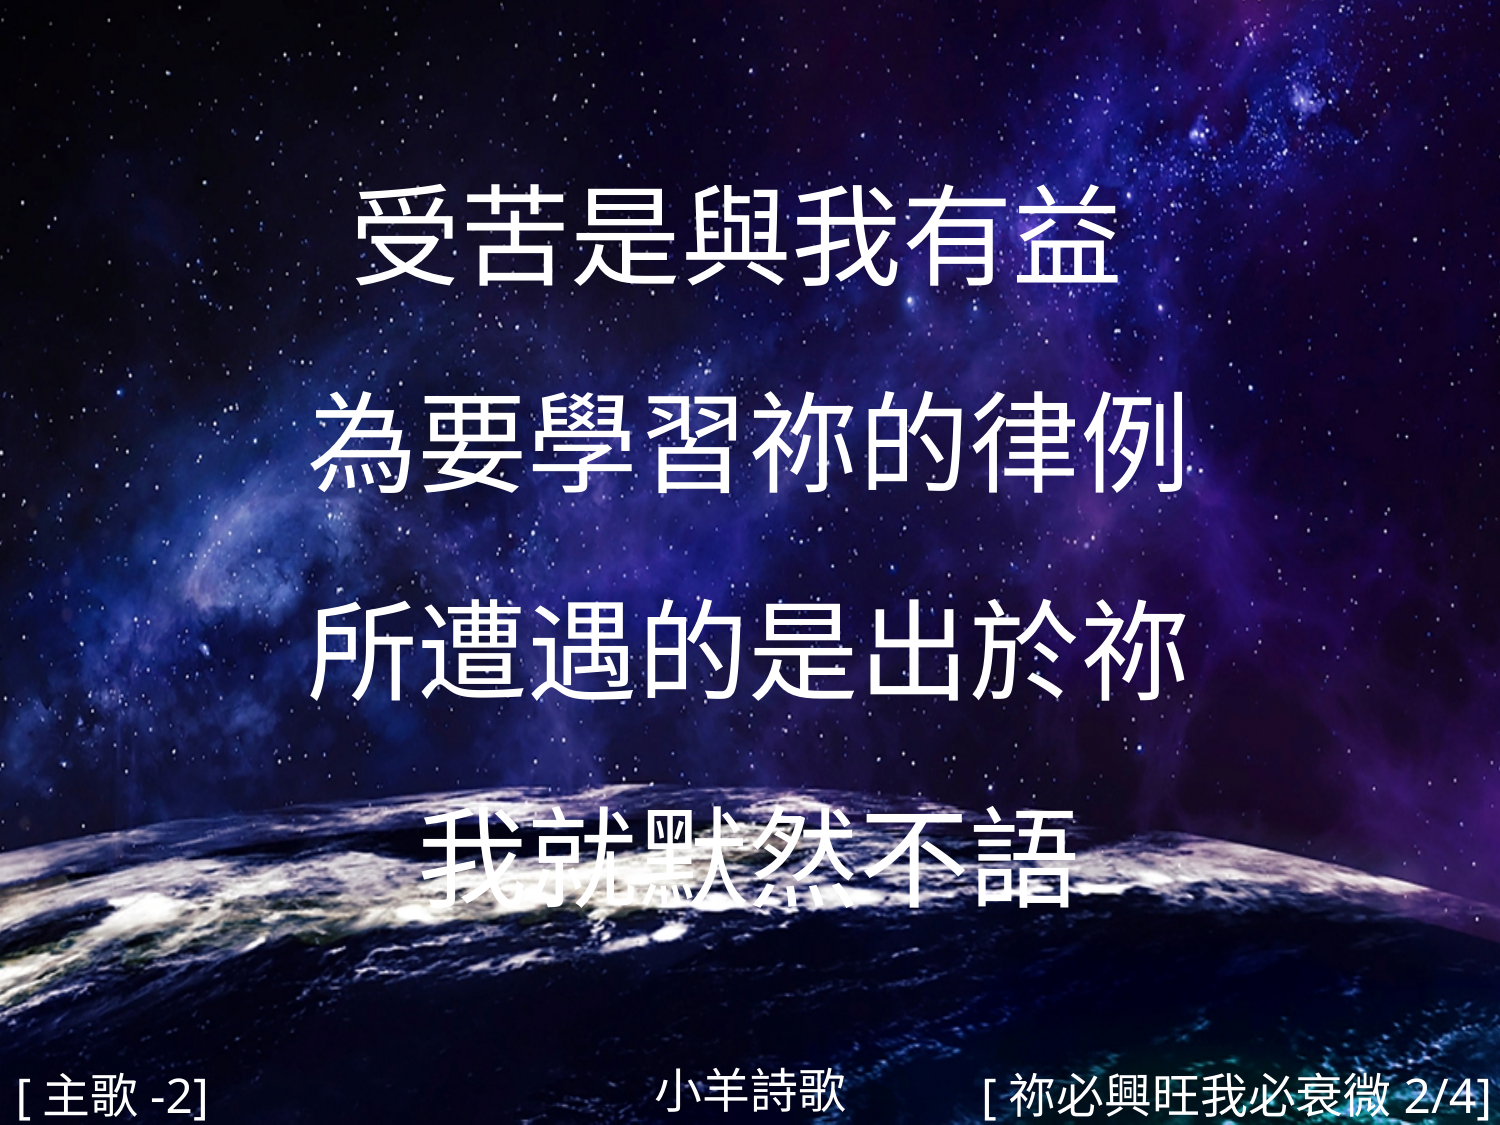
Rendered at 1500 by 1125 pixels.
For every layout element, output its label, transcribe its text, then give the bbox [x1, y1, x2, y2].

picture [0, 0, 1500, 84]
text_box [祢必興旺我必衰微2/4] [868, 1058, 1500, 1125]
text_box [主歌-2] [0, 1058, 271, 1125]
title [0, 706, 1494, 710]
subtitle 小羊詩歌 [0, 1053, 1500, 1125]
text_box 受苦是與我有益 為要學習祢的律例 所遭遇的是出於祢 我就默然不語 [0, 84, 1500, 706]
picture [0, 706, 1500, 1053]
